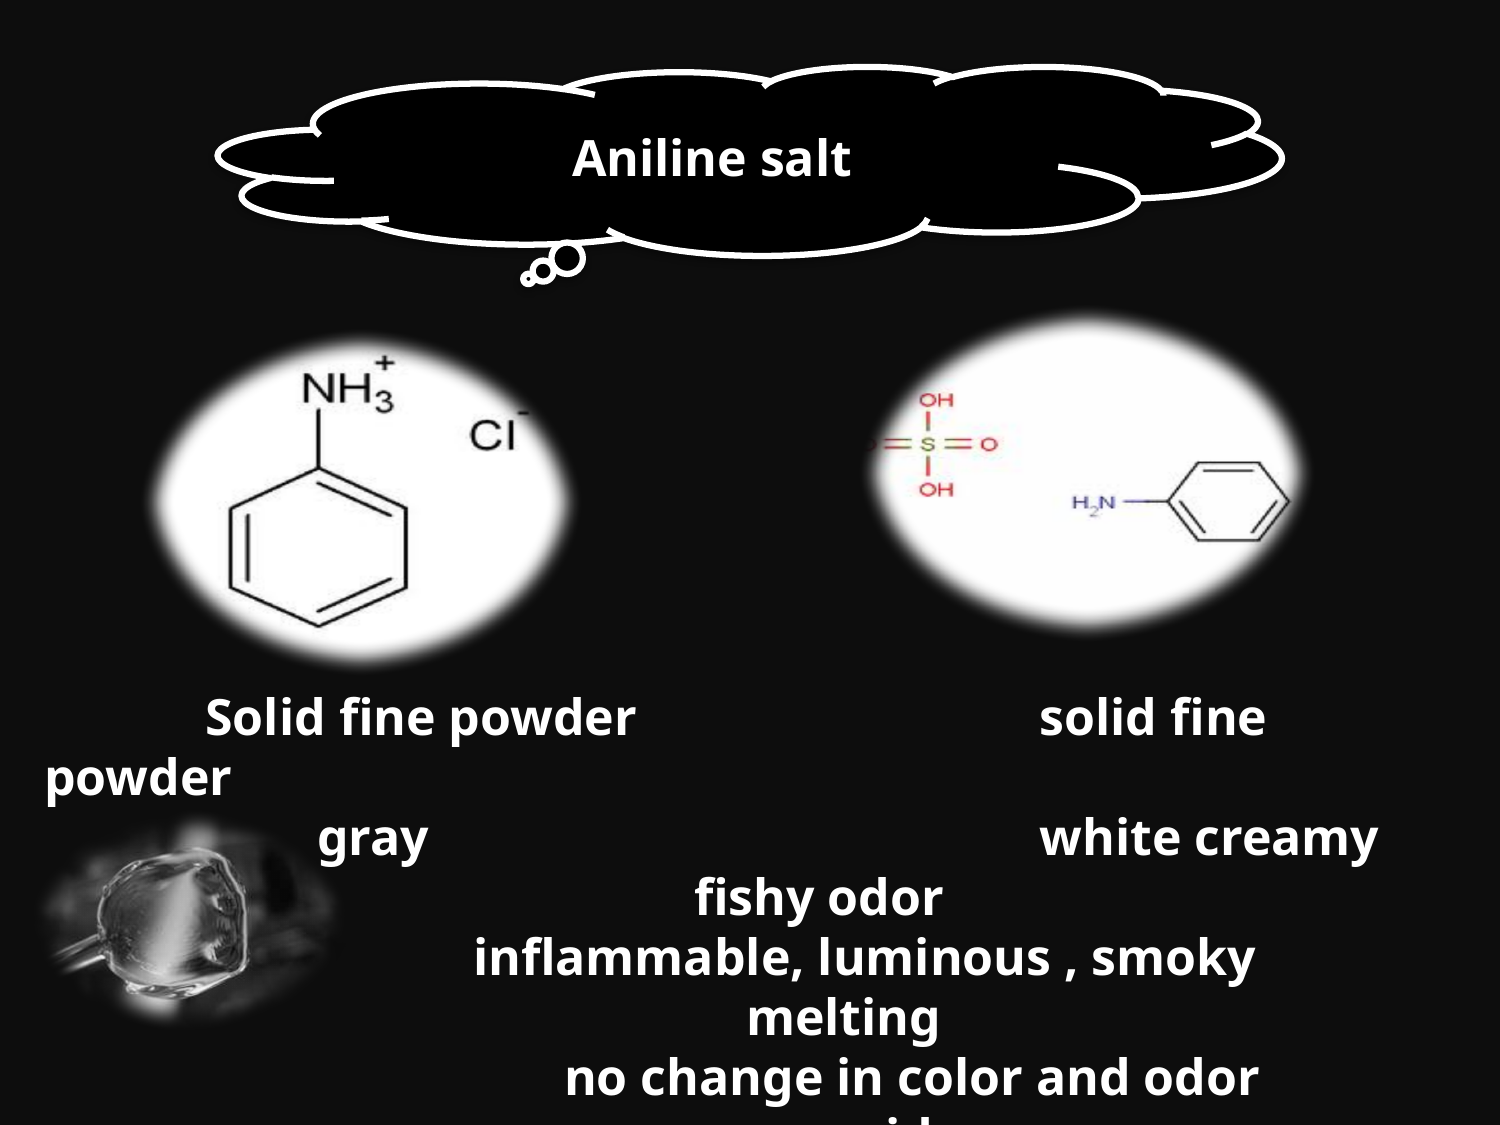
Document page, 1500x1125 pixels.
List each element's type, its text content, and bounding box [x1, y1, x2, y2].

picture [23, 806, 356, 1035]
text_box Aniline salt [214, 63, 1286, 288]
picture [856, 302, 1318, 644]
picture [136, 326, 585, 679]
text_box Solid fine powder solid fine powder gray white creamy fishy odor inflammable, luminous , smoky melting no change in color and odor no residue [29, 677, 1471, 1125]
